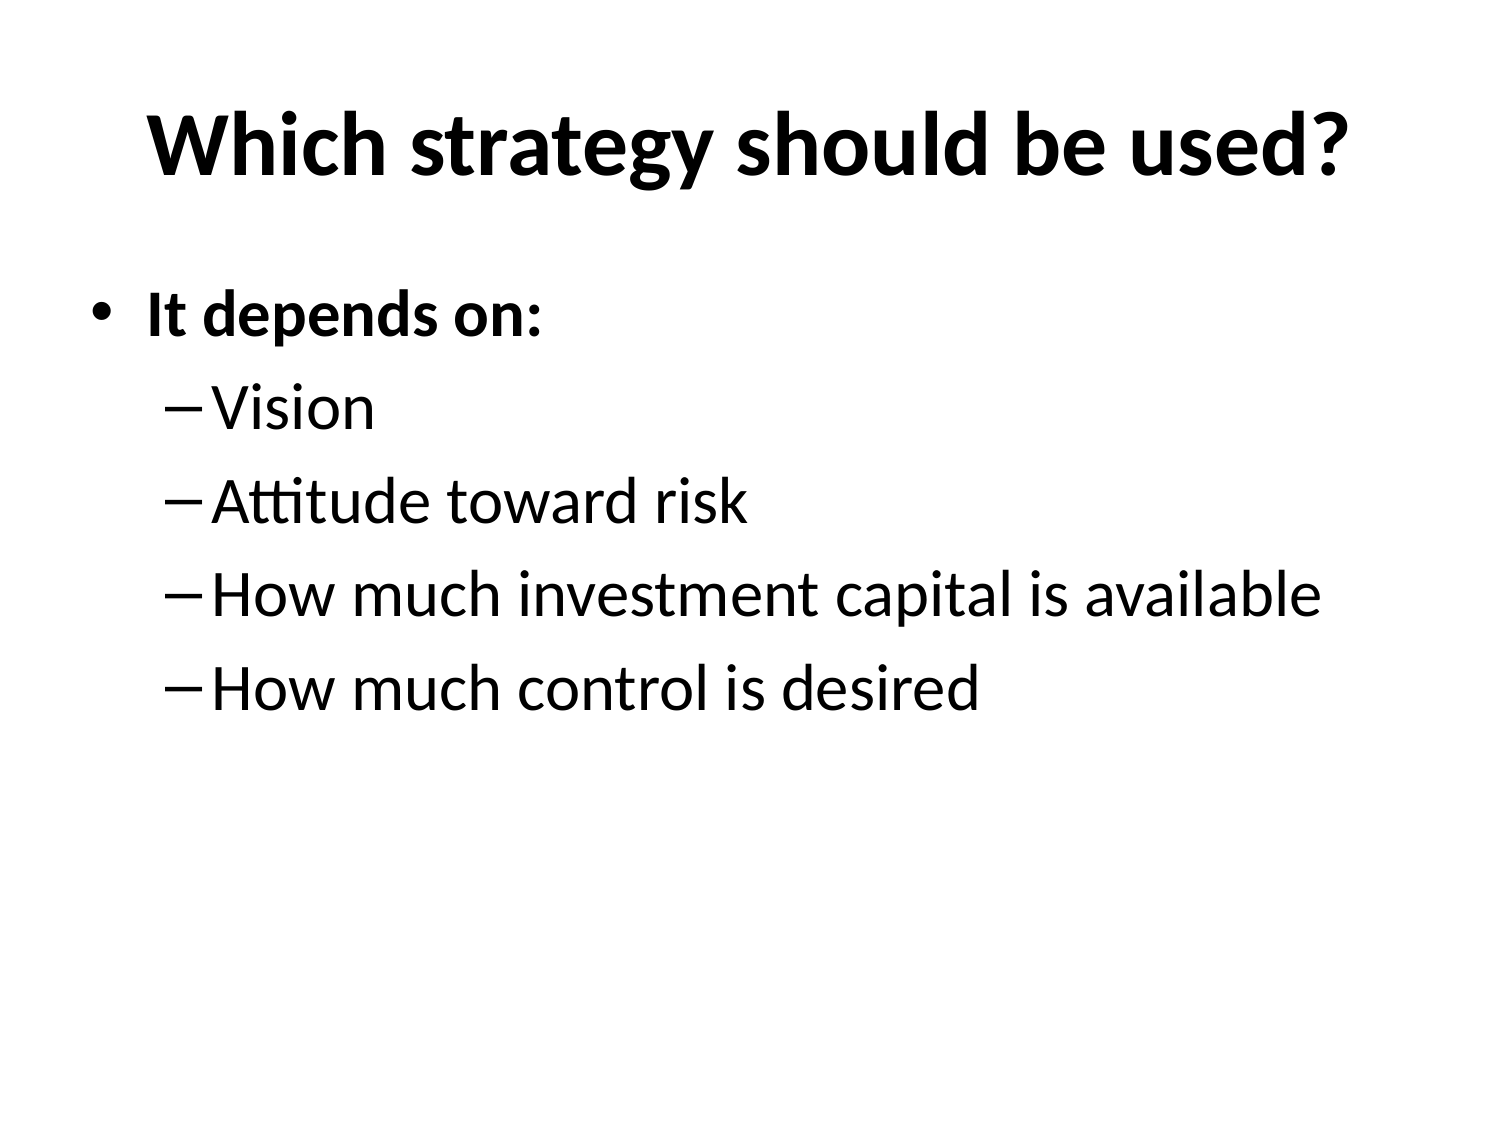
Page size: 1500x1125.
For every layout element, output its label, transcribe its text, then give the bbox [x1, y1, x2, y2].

title Which strategy should be used? [75, 45, 1425, 233]
list It depends on: Vision Attitude toward risk How much investment capital is available How much control is desired [75, 262, 1425, 1005]
